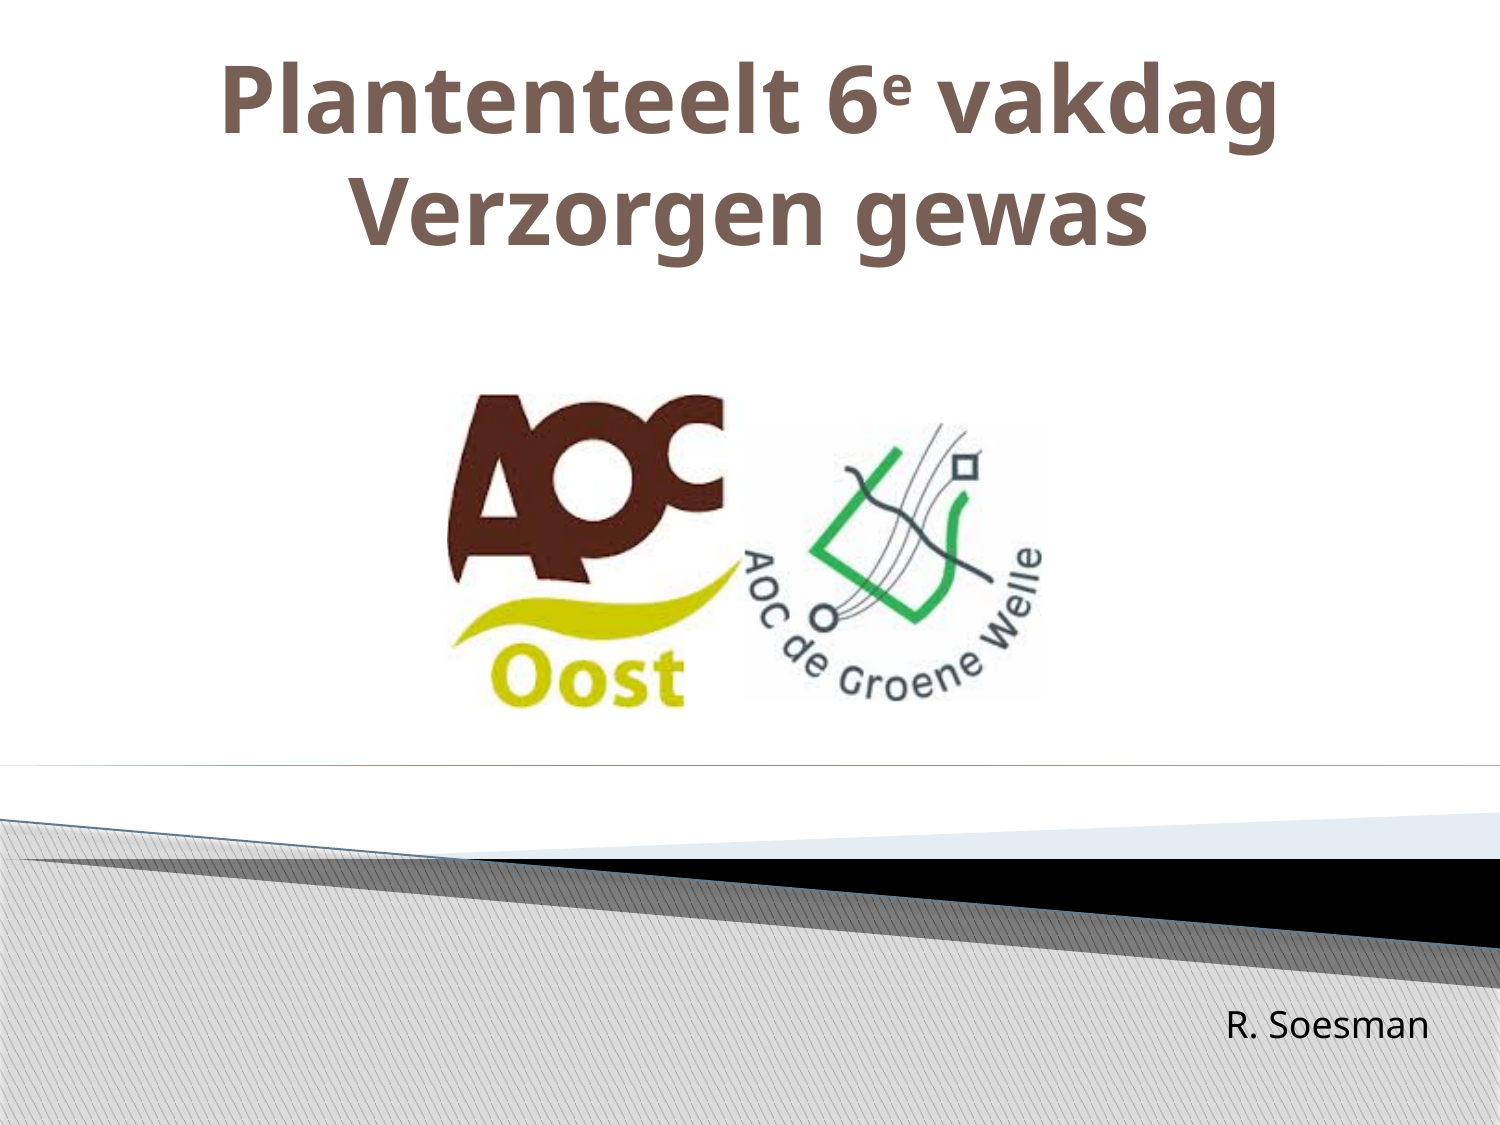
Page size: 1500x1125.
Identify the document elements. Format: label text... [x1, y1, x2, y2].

picture [5, 859, 1500, 989]
title Plantenteelt 6e vakdag Verzorgen gewas [112, 30, 1388, 273]
text_box R. Soesman [1210, 993, 1500, 1054]
picture [447, 393, 1053, 732]
